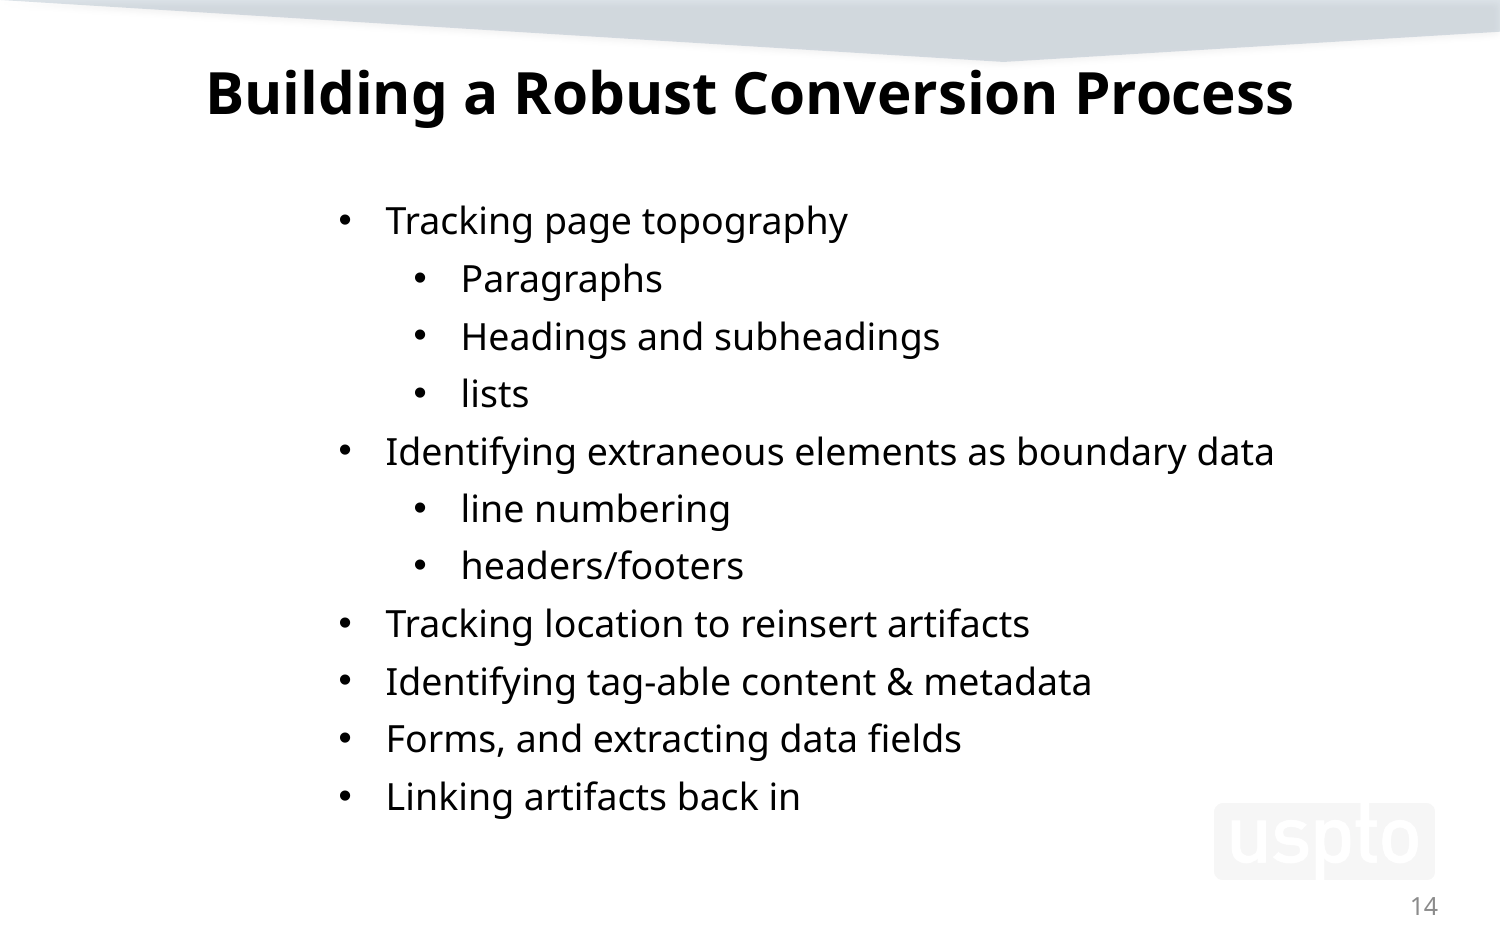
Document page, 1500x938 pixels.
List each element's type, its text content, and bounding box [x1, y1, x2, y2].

slide_number 14 [1135, 882, 1454, 933]
text_box Tracking page topography Paragraphs Headings and subheadings lists Identifying extraneous elements as boundary data line numbering headers/footers Tracking location to reinsert artifacts Identifying tag-able content & metadata Forms, and extracting data fields Linking artifacts back in [323, 189, 1301, 825]
title Building a Robust Conversion Process [18, 41, 1482, 141]
